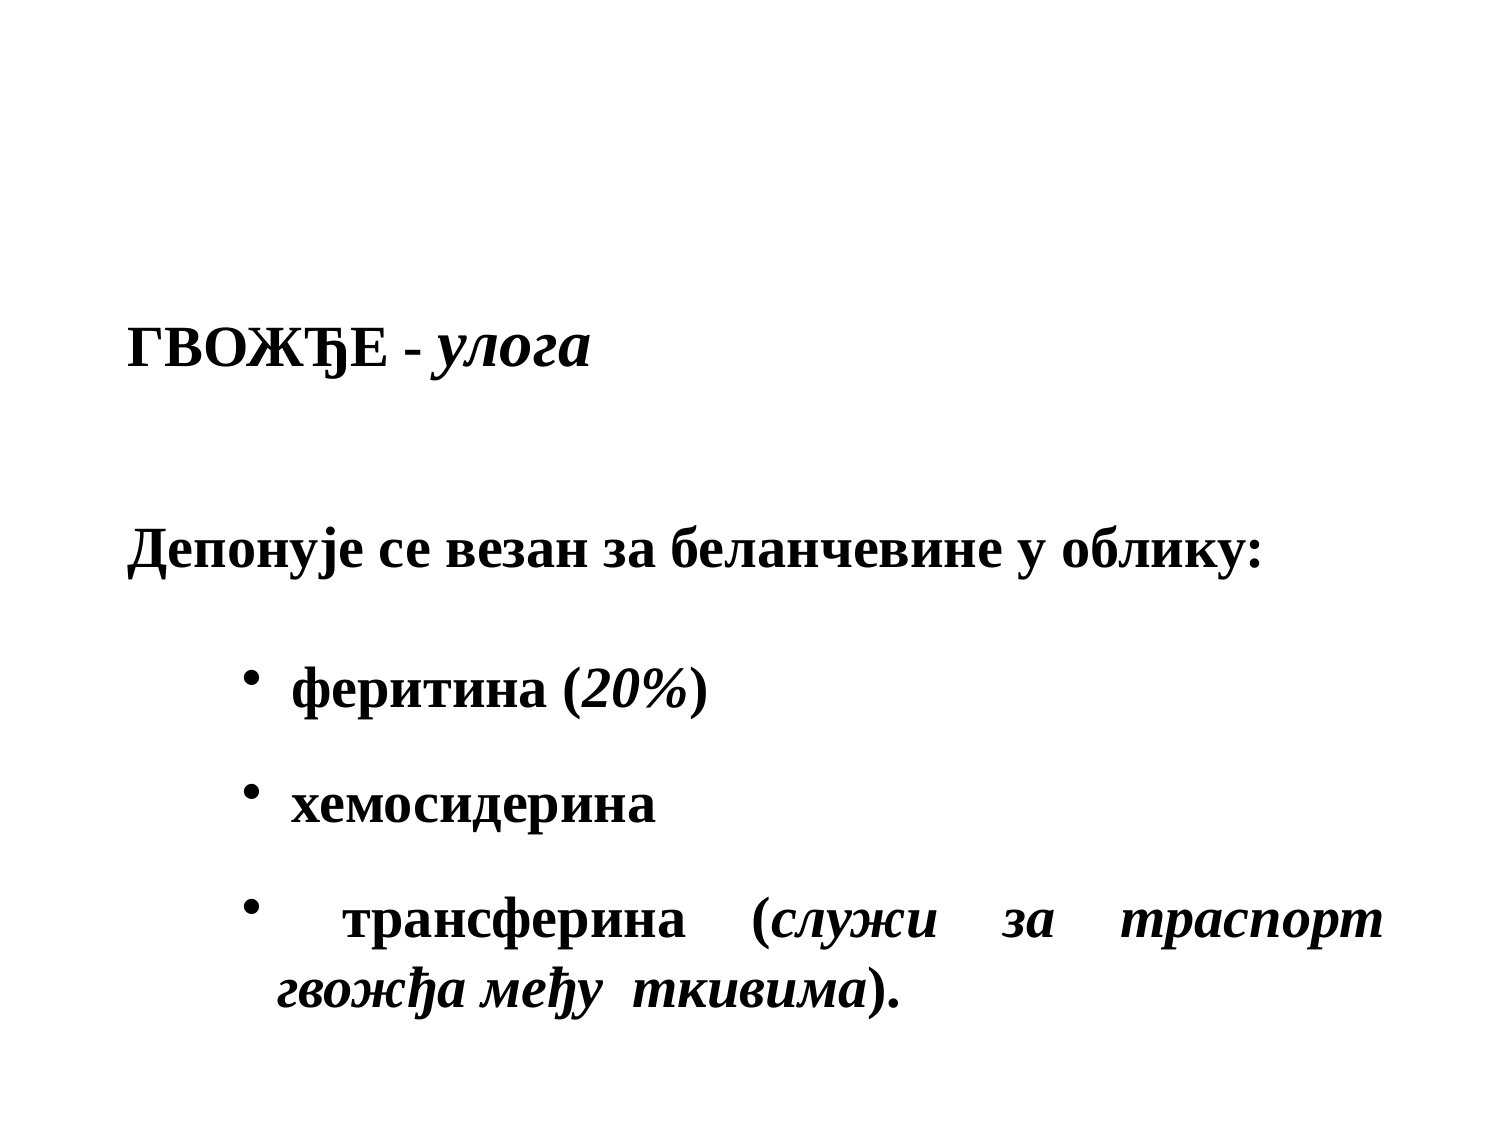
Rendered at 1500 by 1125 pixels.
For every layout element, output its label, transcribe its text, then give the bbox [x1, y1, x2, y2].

text_box ГВОЖЂЕ - улога Депонује се везан за беланчевине у облику: феритина (20%) хемосидерина трансферина (служи за траспорт гвожђа међу ткивима). [112, 291, 1400, 1027]
